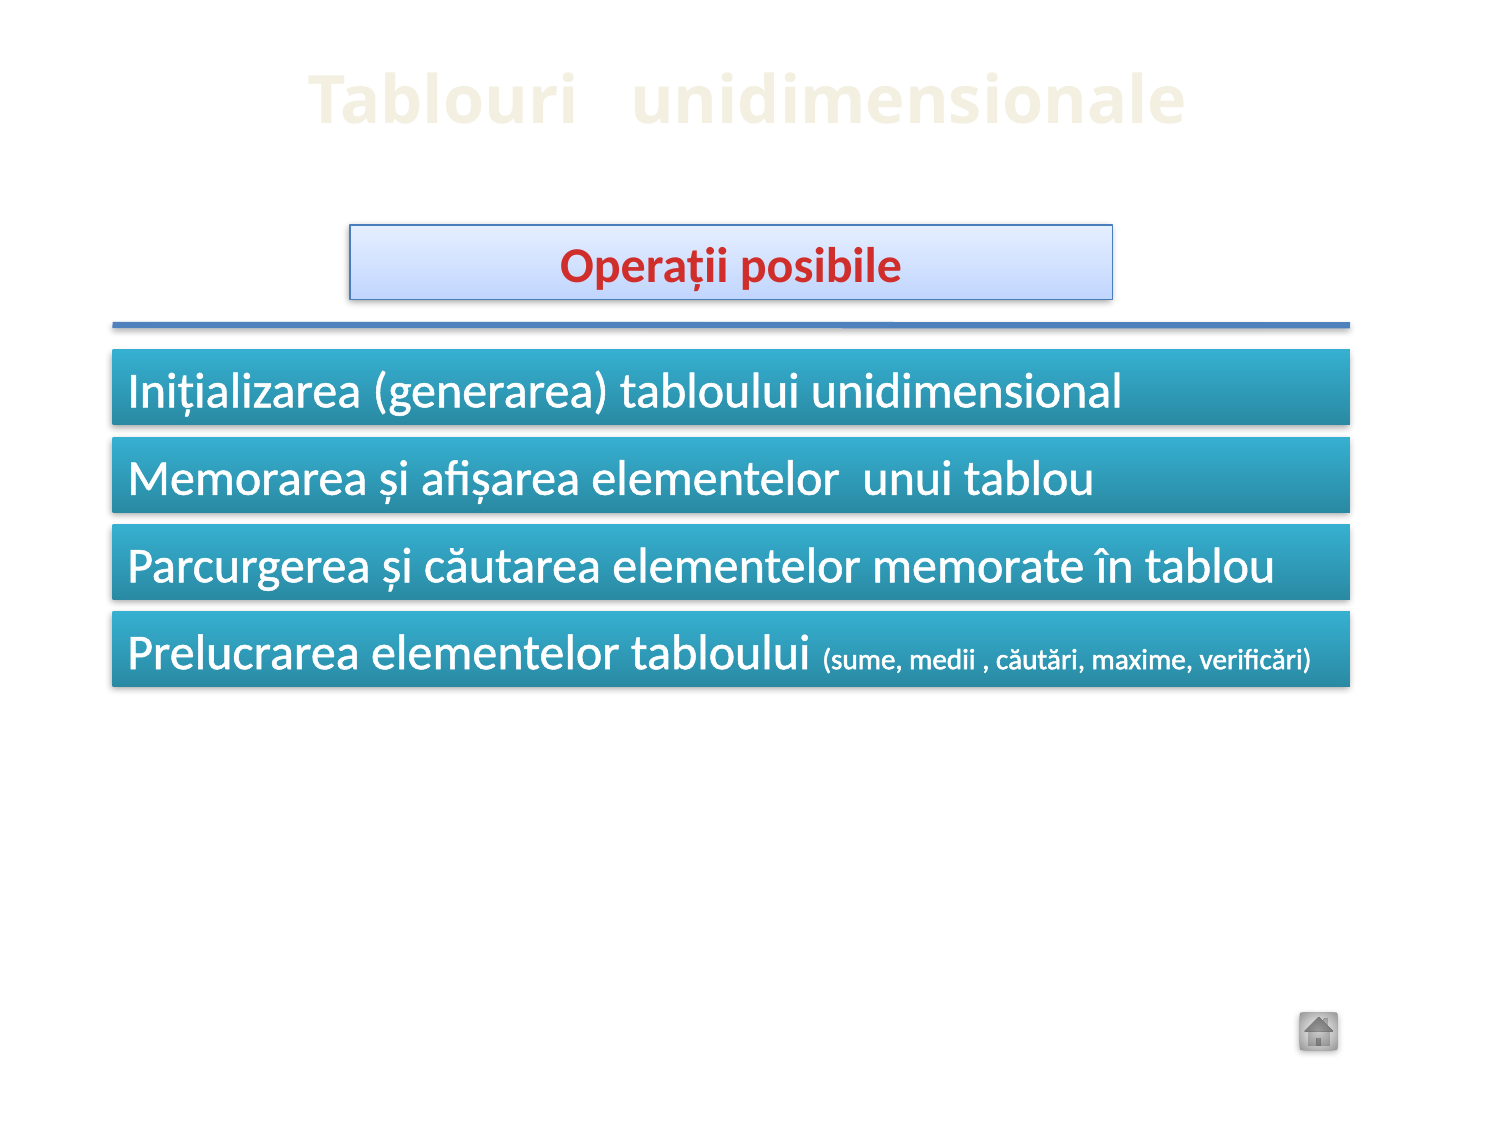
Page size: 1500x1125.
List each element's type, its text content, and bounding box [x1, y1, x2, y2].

text_box Tablouri unidimensionale [62, 49, 1450, 145]
text_box Prelucrarea elementelor tabloului (sume, medii , căutări, maxime, verificări) [112, 611, 1350, 687]
text_box Memorarea și afișarea elementelor unui tablou [112, 437, 1350, 513]
text_box [1299, 1012, 1338, 1051]
text_box Parcurgerea și căutarea elementelor memorate în tablou [112, 524, 1350, 600]
text_box Inițializarea (generarea) tabloului unidimensional [112, 349, 1350, 425]
text_box Operații posibile [349, 224, 1113, 300]
